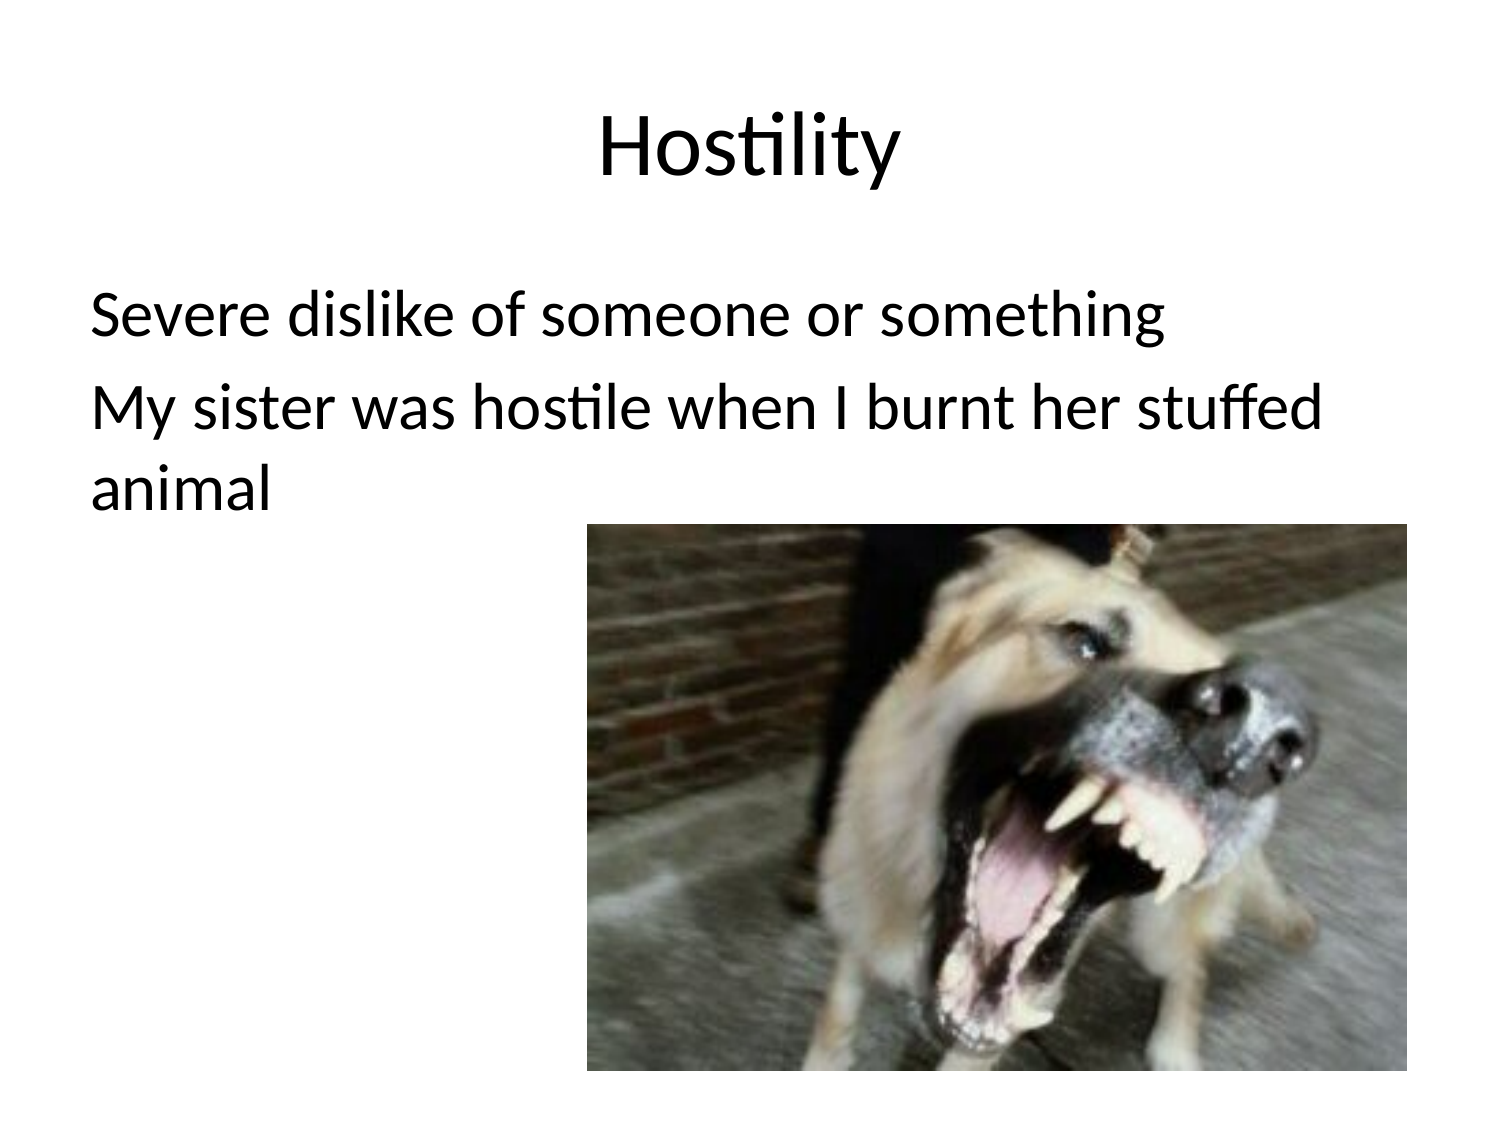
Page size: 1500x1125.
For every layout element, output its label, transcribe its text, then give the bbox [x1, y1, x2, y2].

title Hostility [75, 45, 1425, 233]
picture [587, 524, 1407, 1072]
list Severe dislike of someone or something My sister was hostile when I burnt her stuffed animal [75, 262, 1425, 1005]
